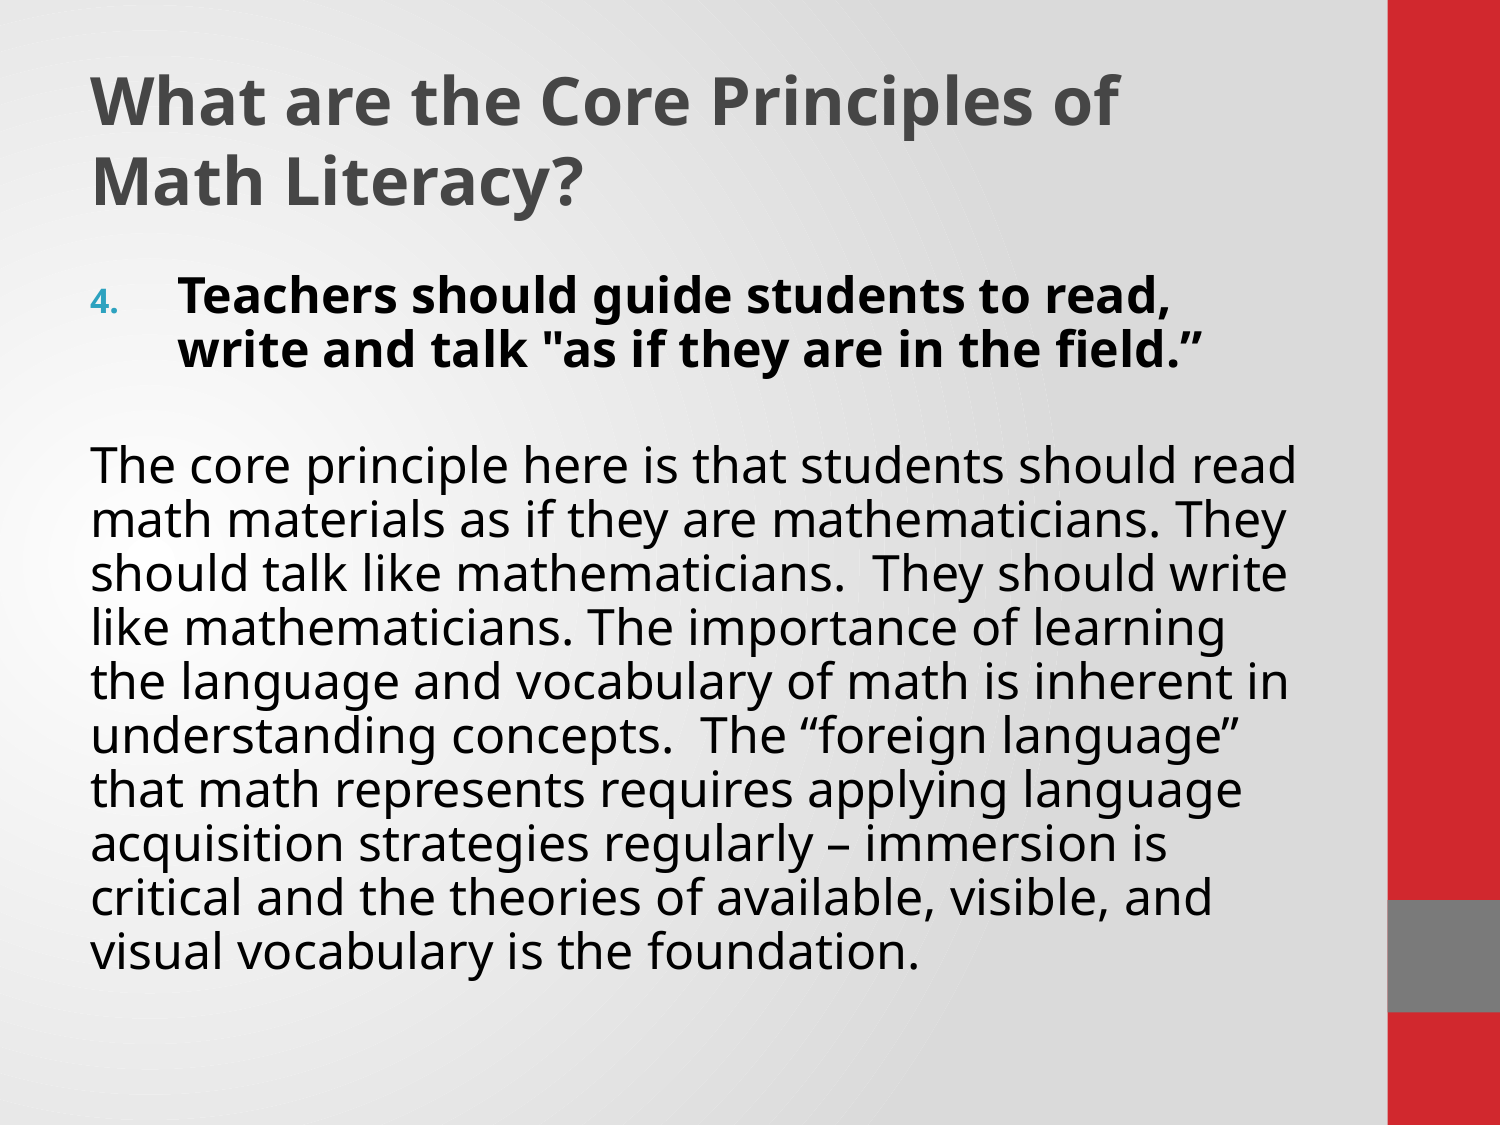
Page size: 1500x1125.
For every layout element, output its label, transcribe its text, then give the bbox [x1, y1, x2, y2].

title What are the Core Principles of Math Literacy? [75, 45, 1325, 233]
list Teachers should guide students to read, write and talk "as if they are in the field.” The core principle here is that students should read math materials as if they are mathematicians. They should talk like mathematicians. They should write like mathematicians. The importance of learning the language and vocabulary of math is inherent in understanding concepts. The “foreign language” that math represents requires applying language acquisition strategies regularly – immersion is critical and the theories of available, visible, and visual vocabulary is the foundation. [75, 262, 1325, 1050]
